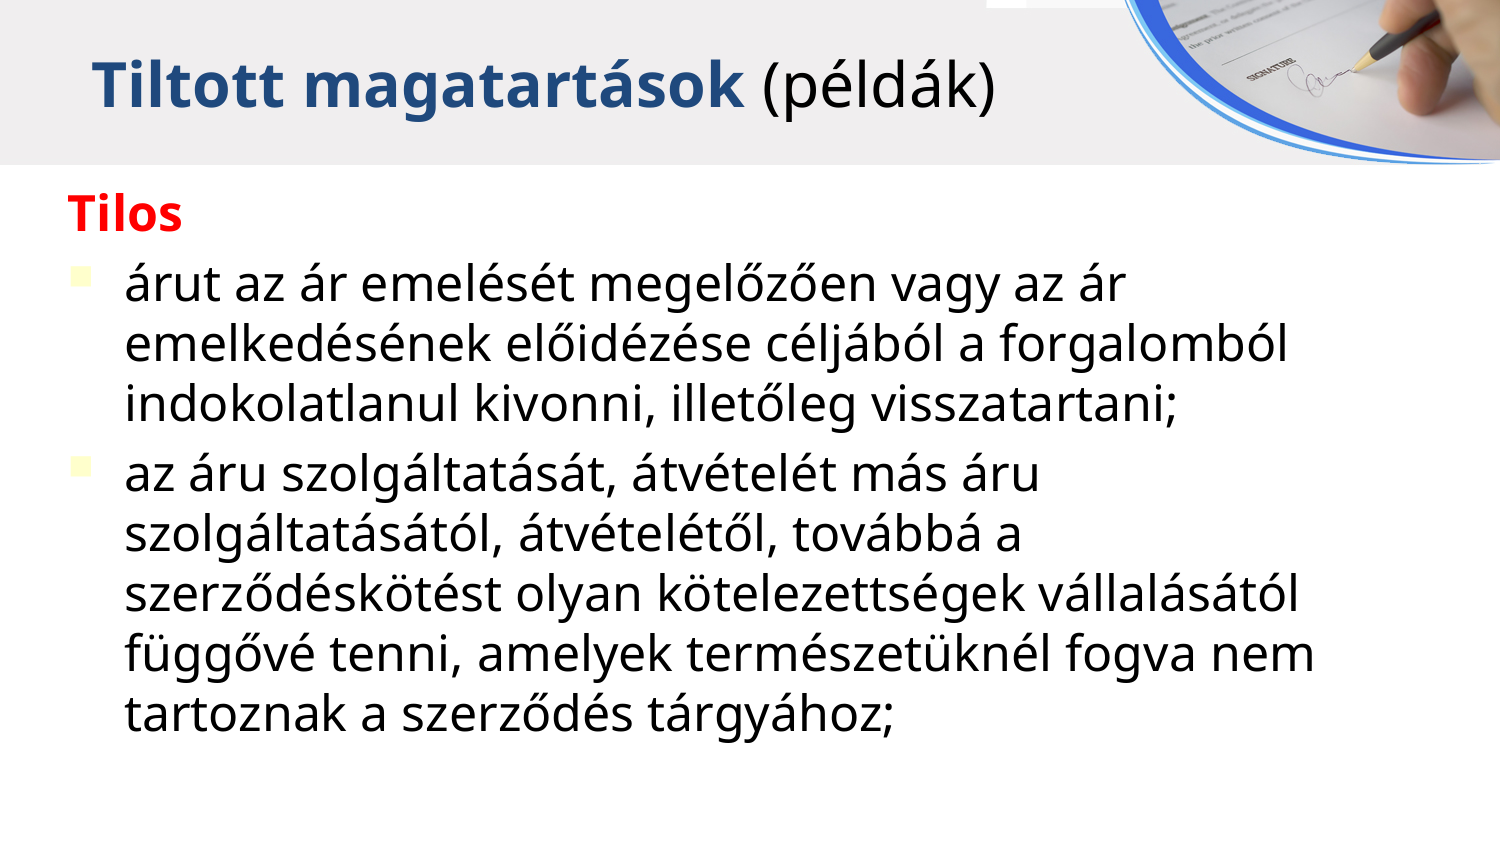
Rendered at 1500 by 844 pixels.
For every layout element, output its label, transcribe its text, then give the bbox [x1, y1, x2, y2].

list Tiltott magatartások (példák) [76, 13, 1500, 151]
list Tilos árut az ár emelését megelőzően vagy az ár emelkedésének előidézése céljából a forgalomból indokolatlanul kivonni, illetőleg visszatartani; az áru szolgáltatását, átvételét más áru szolgáltatásától, átvételétől, továbbá a szerződéskötést olyan kötelezettségek vállalásától függővé tenni, amelyek természetüknél fogva nem tartoznak a szerződés tárgyához; [53, 173, 1400, 741]
picture [0, 0, 1500, 844]
